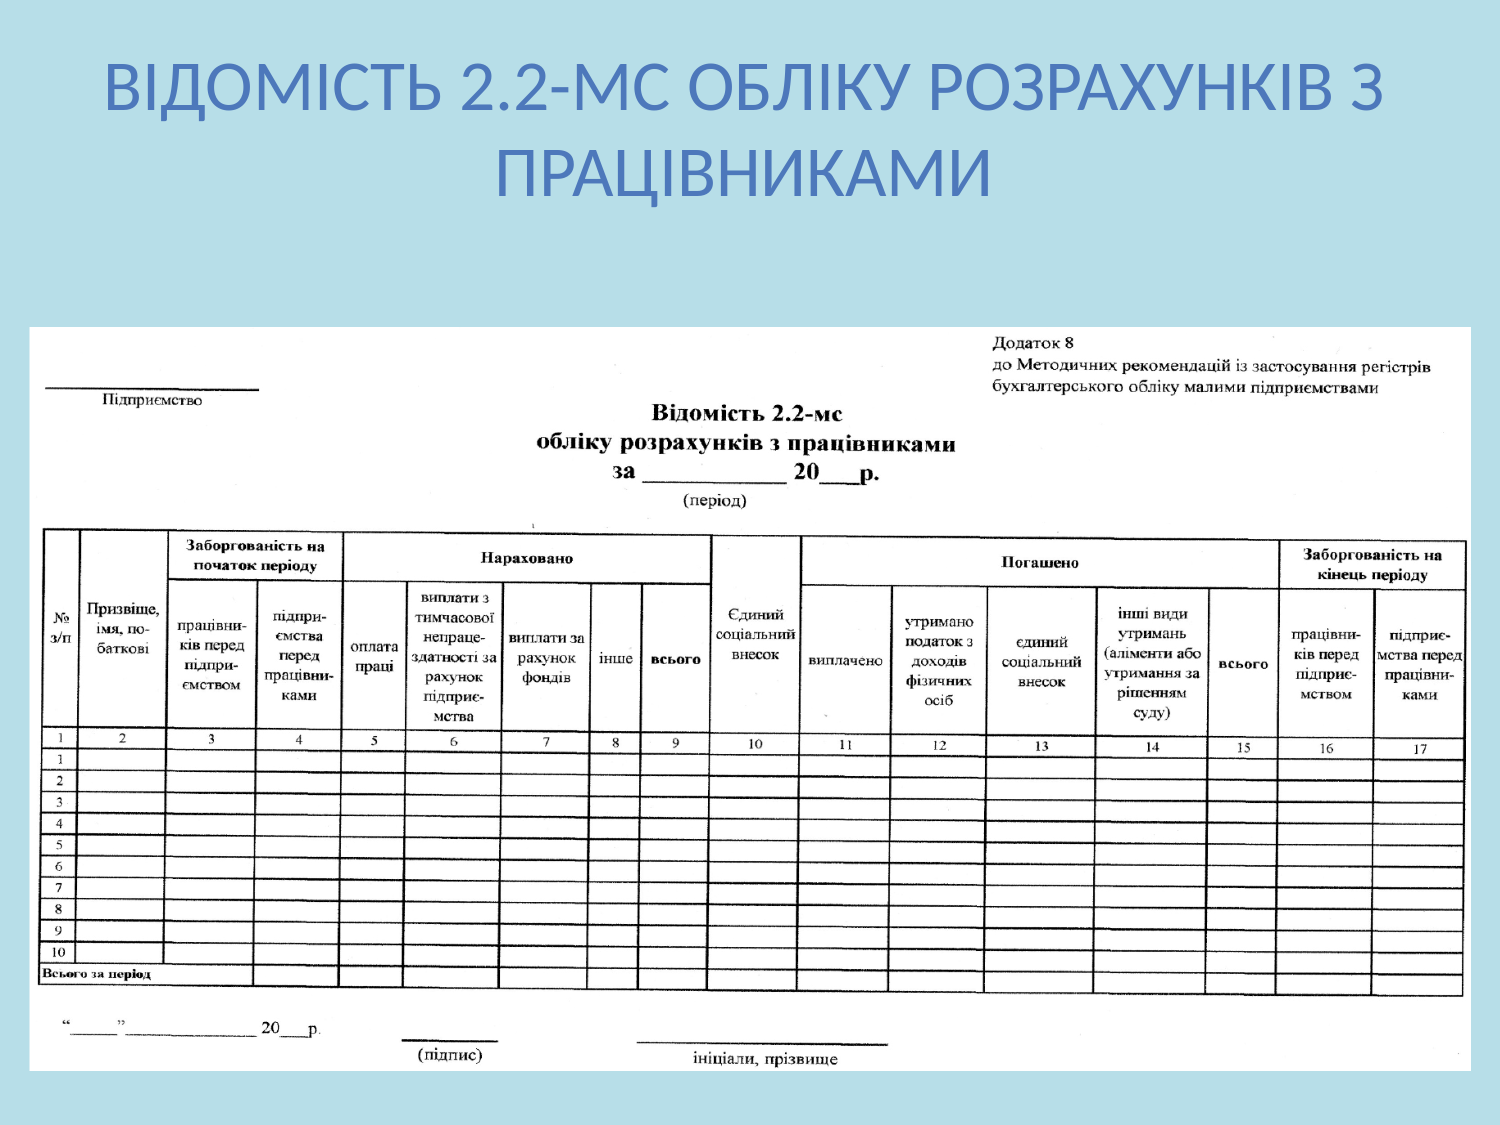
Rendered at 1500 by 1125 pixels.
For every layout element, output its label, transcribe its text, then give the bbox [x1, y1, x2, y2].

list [377, 0, 1123, 1125]
title Відомість 2.2-мс обліку розрахунків з працівниками [1127, 30, 1459, 219]
picture [1123, 327, 1470, 1070]
picture [31, 327, 377, 1070]
title Відомість 2.2-мс обліку розрахунків з працівниками [29, 30, 372, 219]
